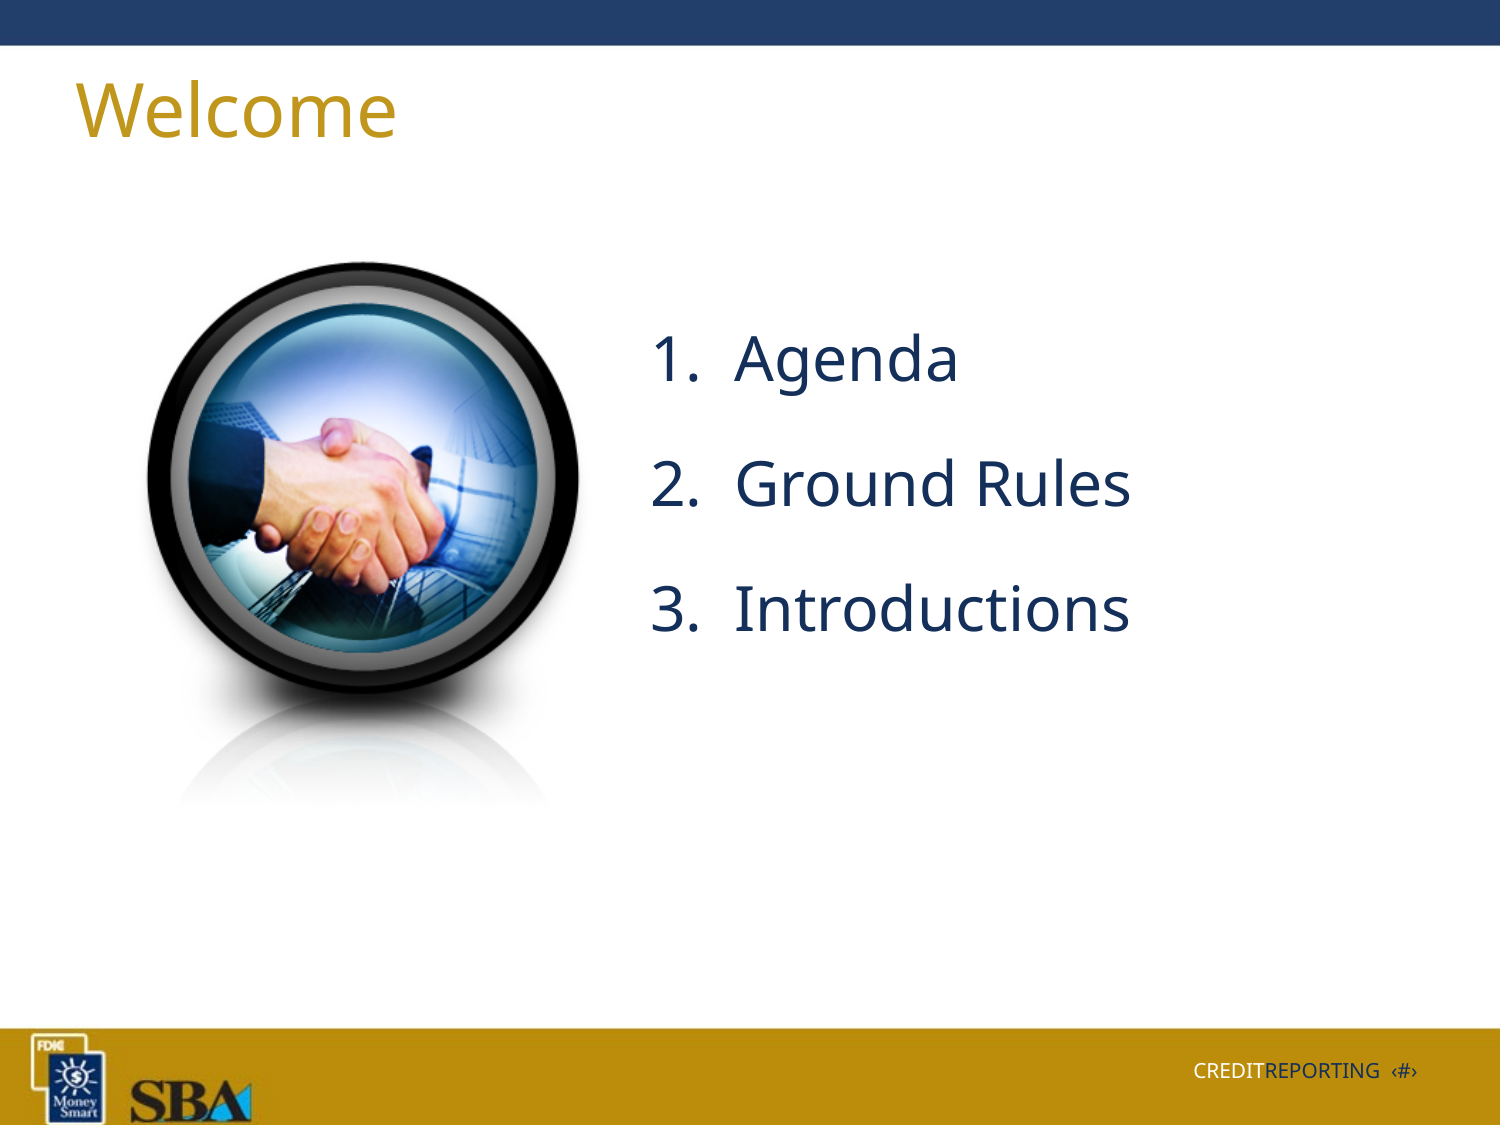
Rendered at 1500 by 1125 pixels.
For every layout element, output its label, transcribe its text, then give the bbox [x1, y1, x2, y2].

picture [0, 0, 1500, 1125]
list Agenda Ground Rules Introductions [649, 211, 1363, 751]
title Welcome [74, 61, 1426, 163]
